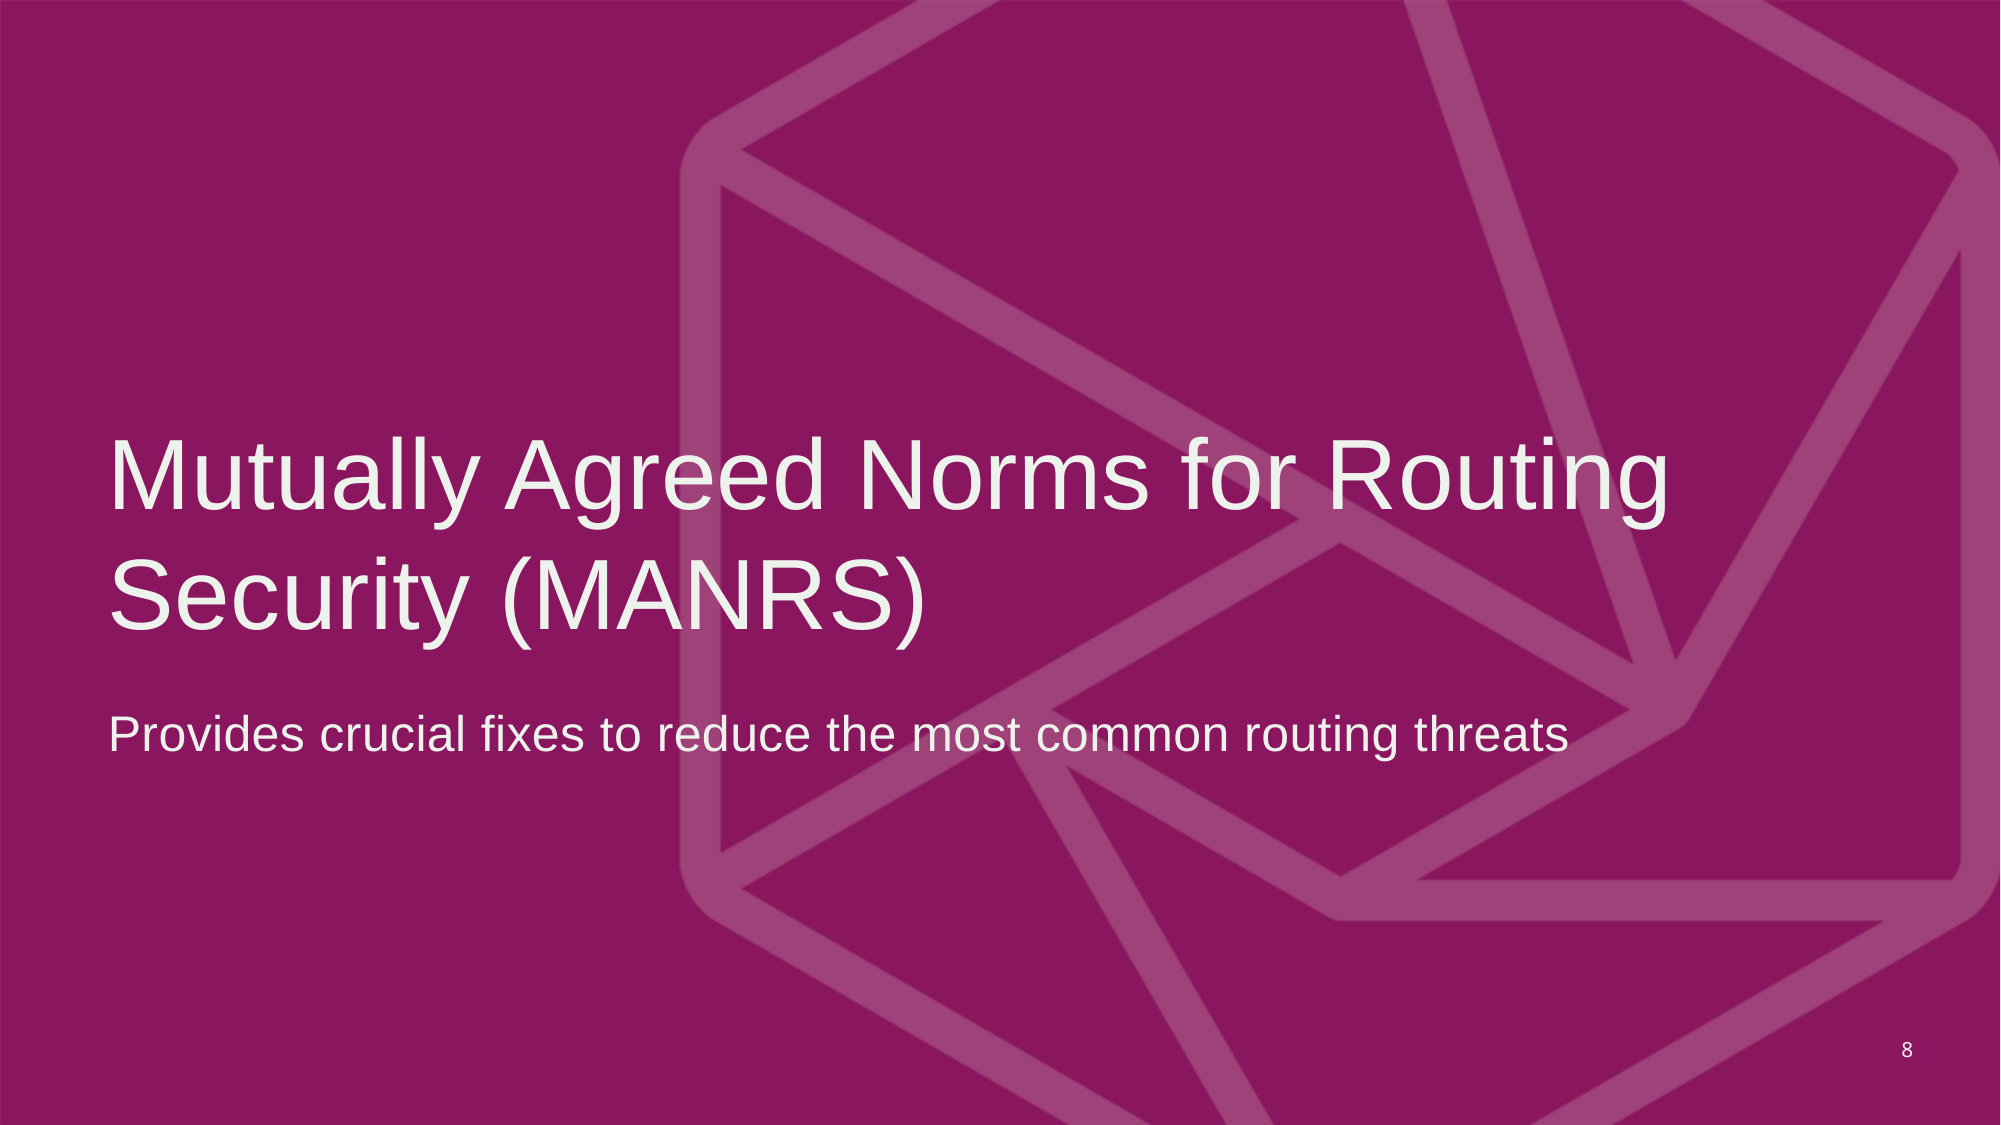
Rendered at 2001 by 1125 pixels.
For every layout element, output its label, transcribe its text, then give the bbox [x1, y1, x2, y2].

list Provides crucial fixes to reduce the most common routing threats [107, 701, 1859, 911]
picture [0, 0, 2001, 1125]
list Mutually Agreed Norms for Routing Security (MANRS) [107, 409, 1859, 616]
slide_number 8 [1463, 1036, 1913, 1066]
